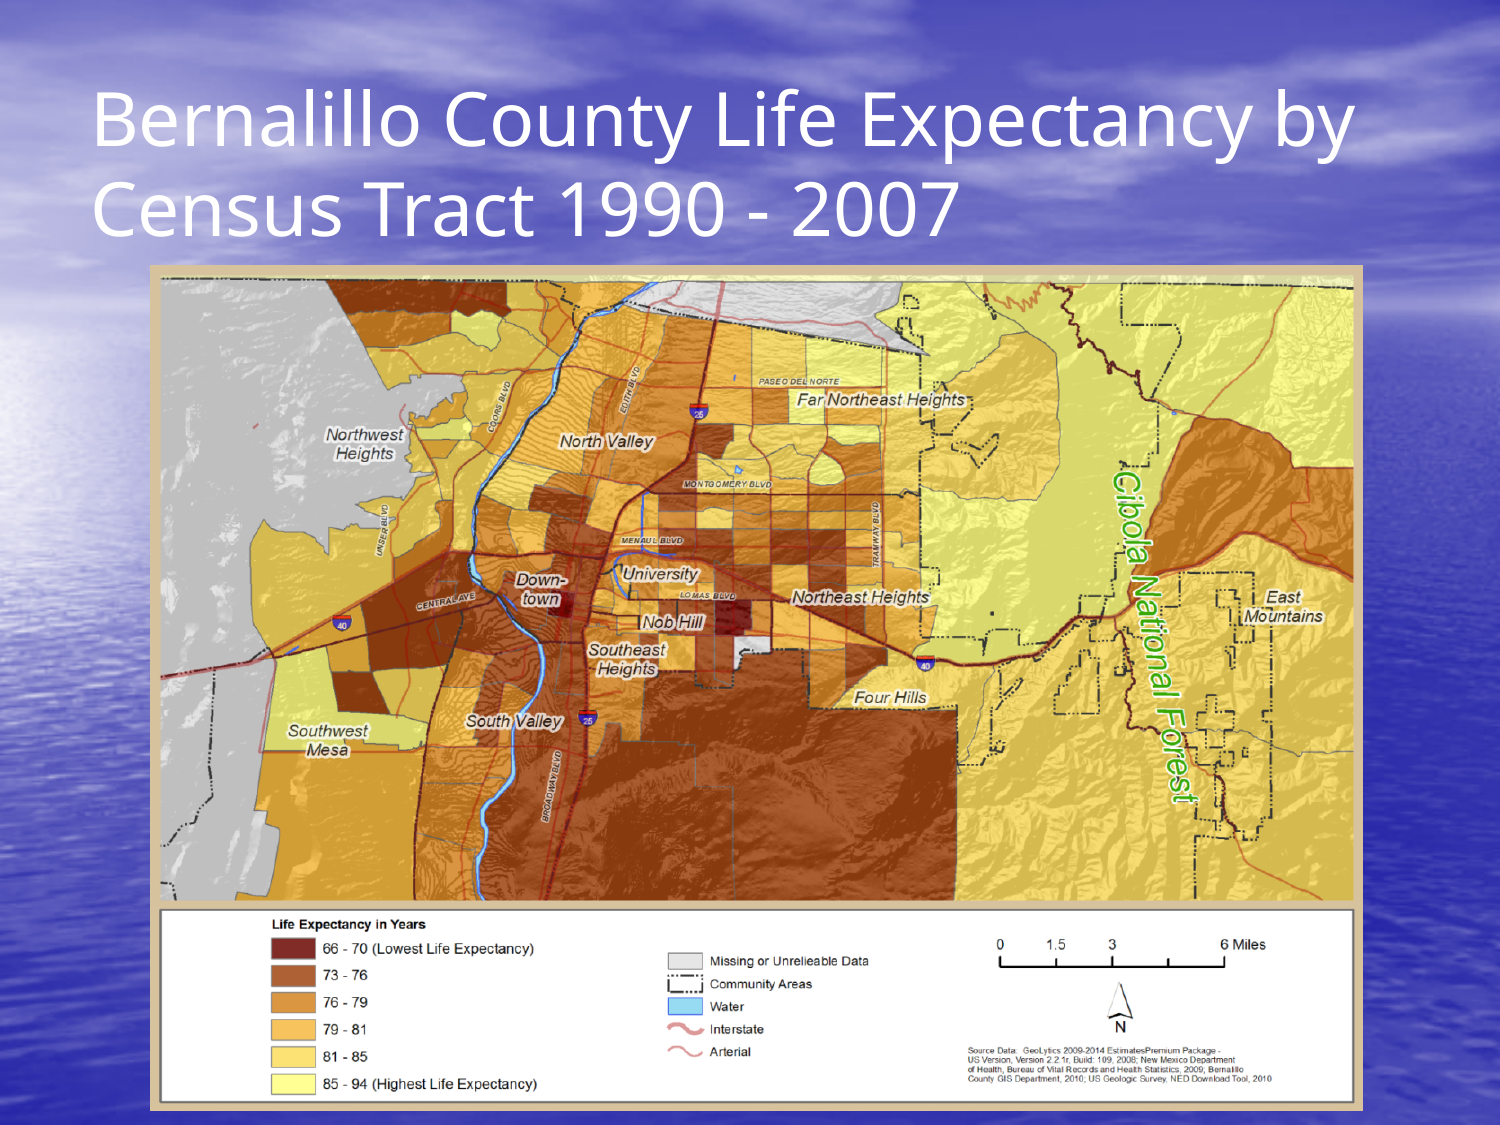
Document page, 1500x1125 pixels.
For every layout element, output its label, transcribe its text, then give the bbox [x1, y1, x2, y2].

title Bernalillo County Life Expectancy by Census Tract 1990 - 2007 [74, 47, 1426, 276]
picture [149, 264, 1363, 1112]
